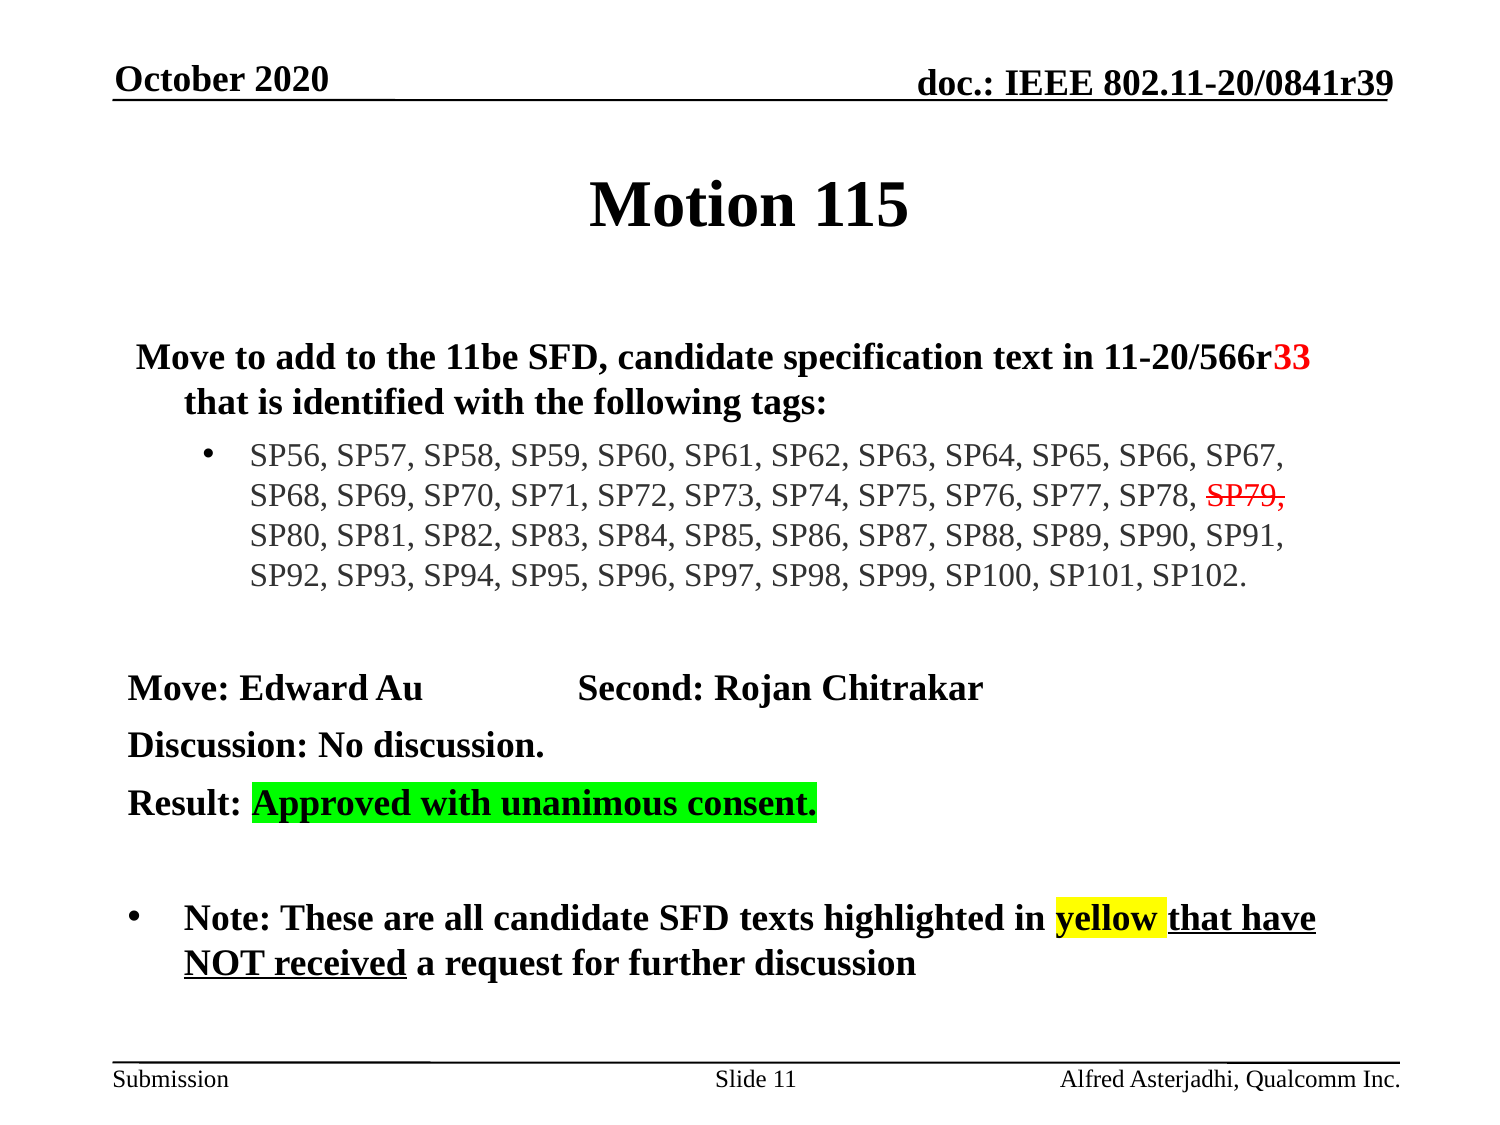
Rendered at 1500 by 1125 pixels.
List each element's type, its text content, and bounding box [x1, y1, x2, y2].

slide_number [114, 54, 423, 100]
footer Alfred Asterjadhi, Qualcomm Inc. [878, 1061, 1402, 1093]
slide_number Slide 11 [712, 1061, 800, 1123]
list Move to add to the 11be SFD, candidate specification text in 11-20/566r33 that is identified with the following tags: SP56, SP57, SP58, SP59, SP60, SP61, SP62, SP63, SP64, SP65, SP66, SP67, SP68, SP69, SP70, SP71, SP72, SP73, SP74, SP75, SP76, SP77, SP78, SP79, SP80, SP81, SP82, SP83, SP84, SP85, SP86, SP87, SP88, SP89, SP90, SP91, SP92, SP93, SP94, SP95, SP96, SP97, SP98, SP99, SP100, SP101, SP102. Move: Edward Au Second: Rojan Chitrakar Discussion: No discussion. Result: Approved with unanimous consent. Note: These are all candidate SFD texts highlighted in yellow that have NOT received a request for further discussion [112, 324, 1388, 1000]
title Motion 115 [112, 112, 1388, 288]
